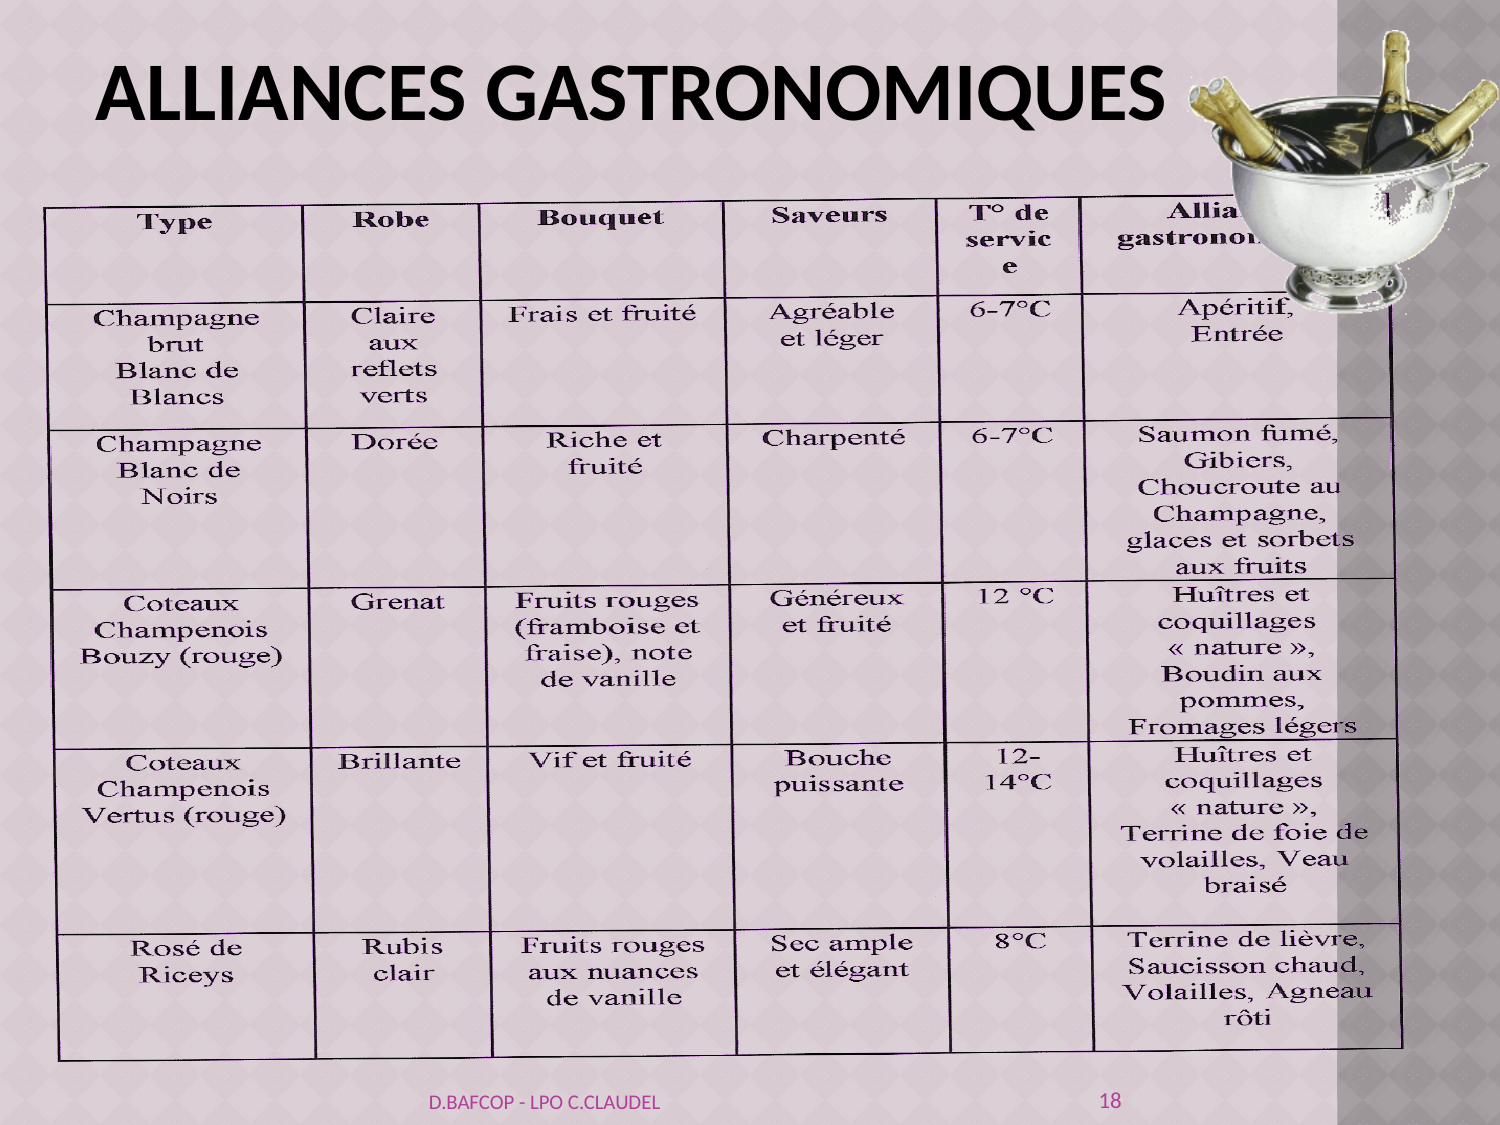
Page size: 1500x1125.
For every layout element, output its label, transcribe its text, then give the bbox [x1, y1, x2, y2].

picture [29, 184, 1424, 1071]
picture [1186, 30, 1500, 315]
slide_number 18 [1025, 1080, 1122, 1113]
footer D.BAFCOP - LPO C.CLAUDEL [75, 1080, 675, 1114]
title Alliances gastronomiques [75, 52, 1176, 138]
